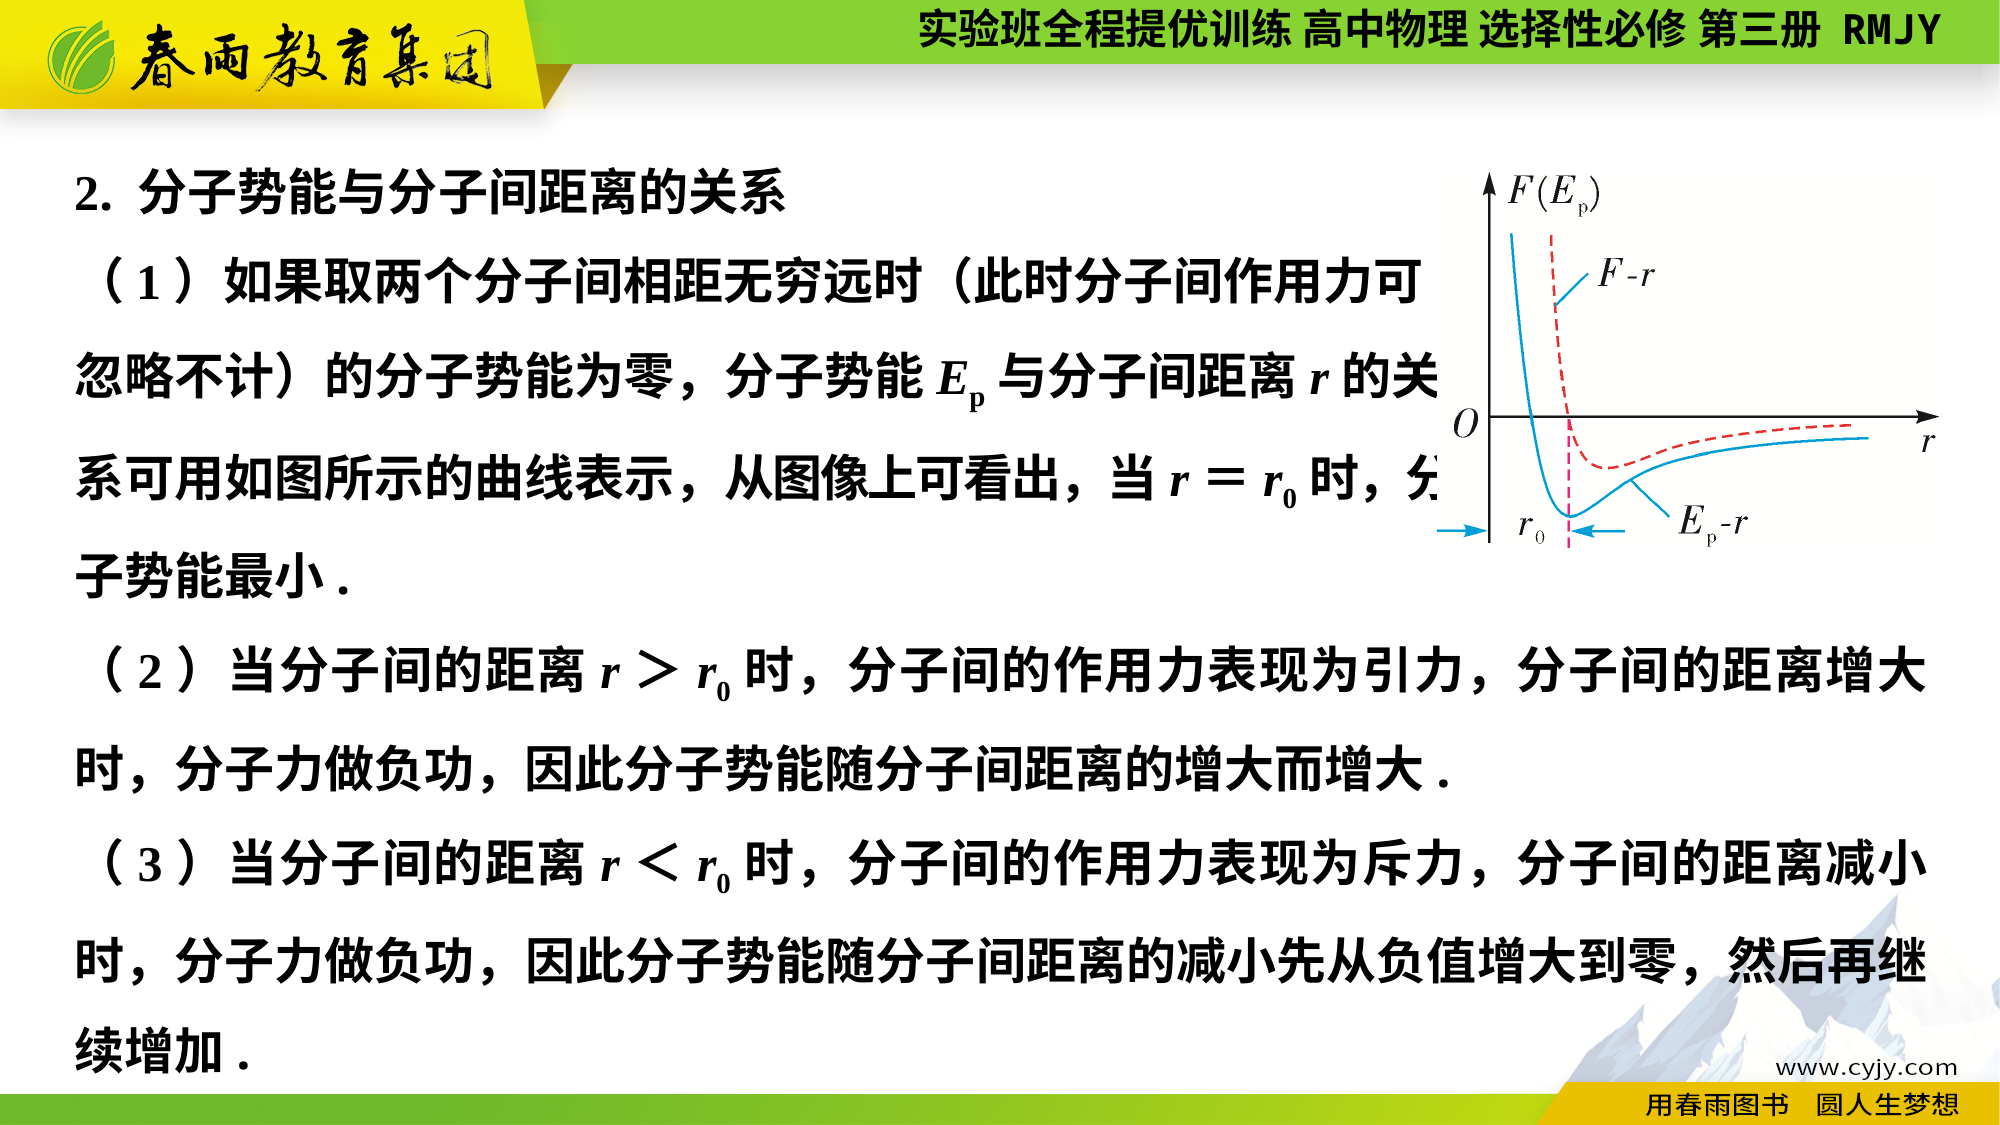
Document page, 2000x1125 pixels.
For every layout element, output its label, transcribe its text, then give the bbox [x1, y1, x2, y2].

picture [0, 0, 2000, 1125]
list 2. 分子势能与分子间距离的关系 （1）如果取两个分子间相距无穷远时（此时分子间作用力可 忽略不计）的分子势能为零，分子势能Ep与分子间距离r的关 系可用如图所示的曲线表示，从图像上可看出，当r＝r0时，分 子势能最小. （2）当分子间的距离r＞r0时，分子间的作用力表现为引力，分子间的距离增大时，分子力做负功，因此分子势能随分子间距离的增大而增大. （3）当分子间的距离r＜r0时，分子间的作用力表现为斥力，分子间的距离减小时，分子力做负功，因此分子势能随分子间距离的减小先从负值增大到零，然后再继续增加. [59, 122, 1944, 1035]
